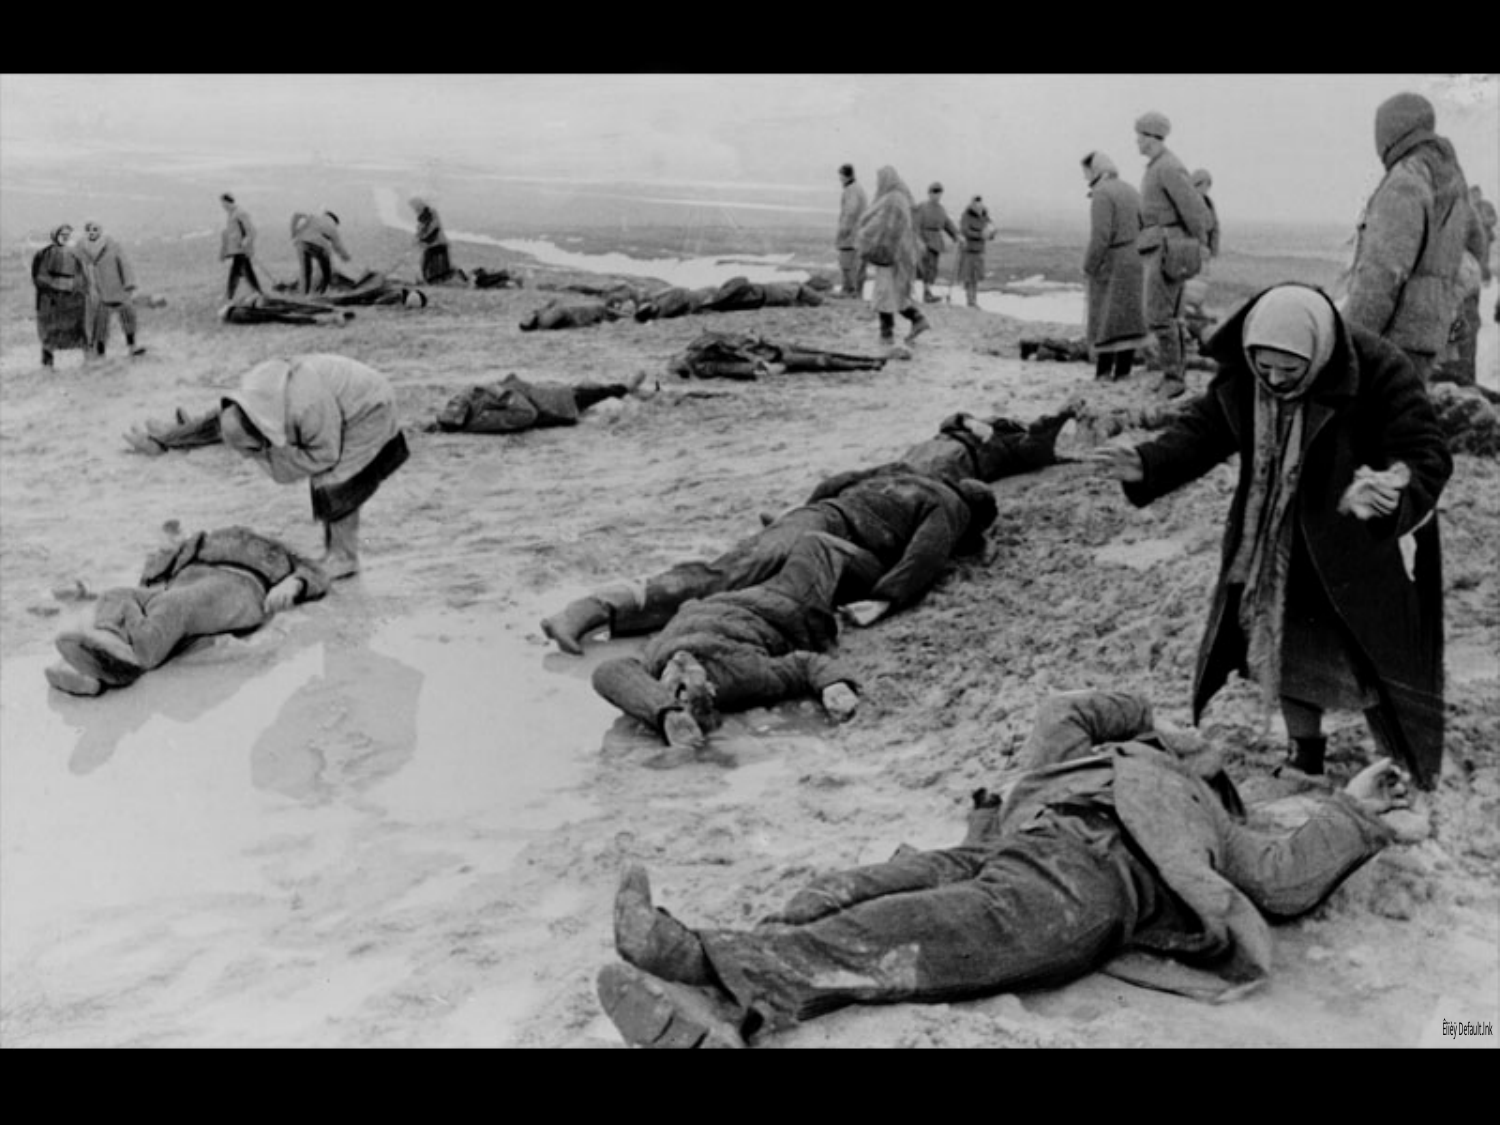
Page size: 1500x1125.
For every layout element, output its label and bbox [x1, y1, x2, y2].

picture [0, 0, 1500, 1125]
text_box [1434, 963, 1500, 1044]
